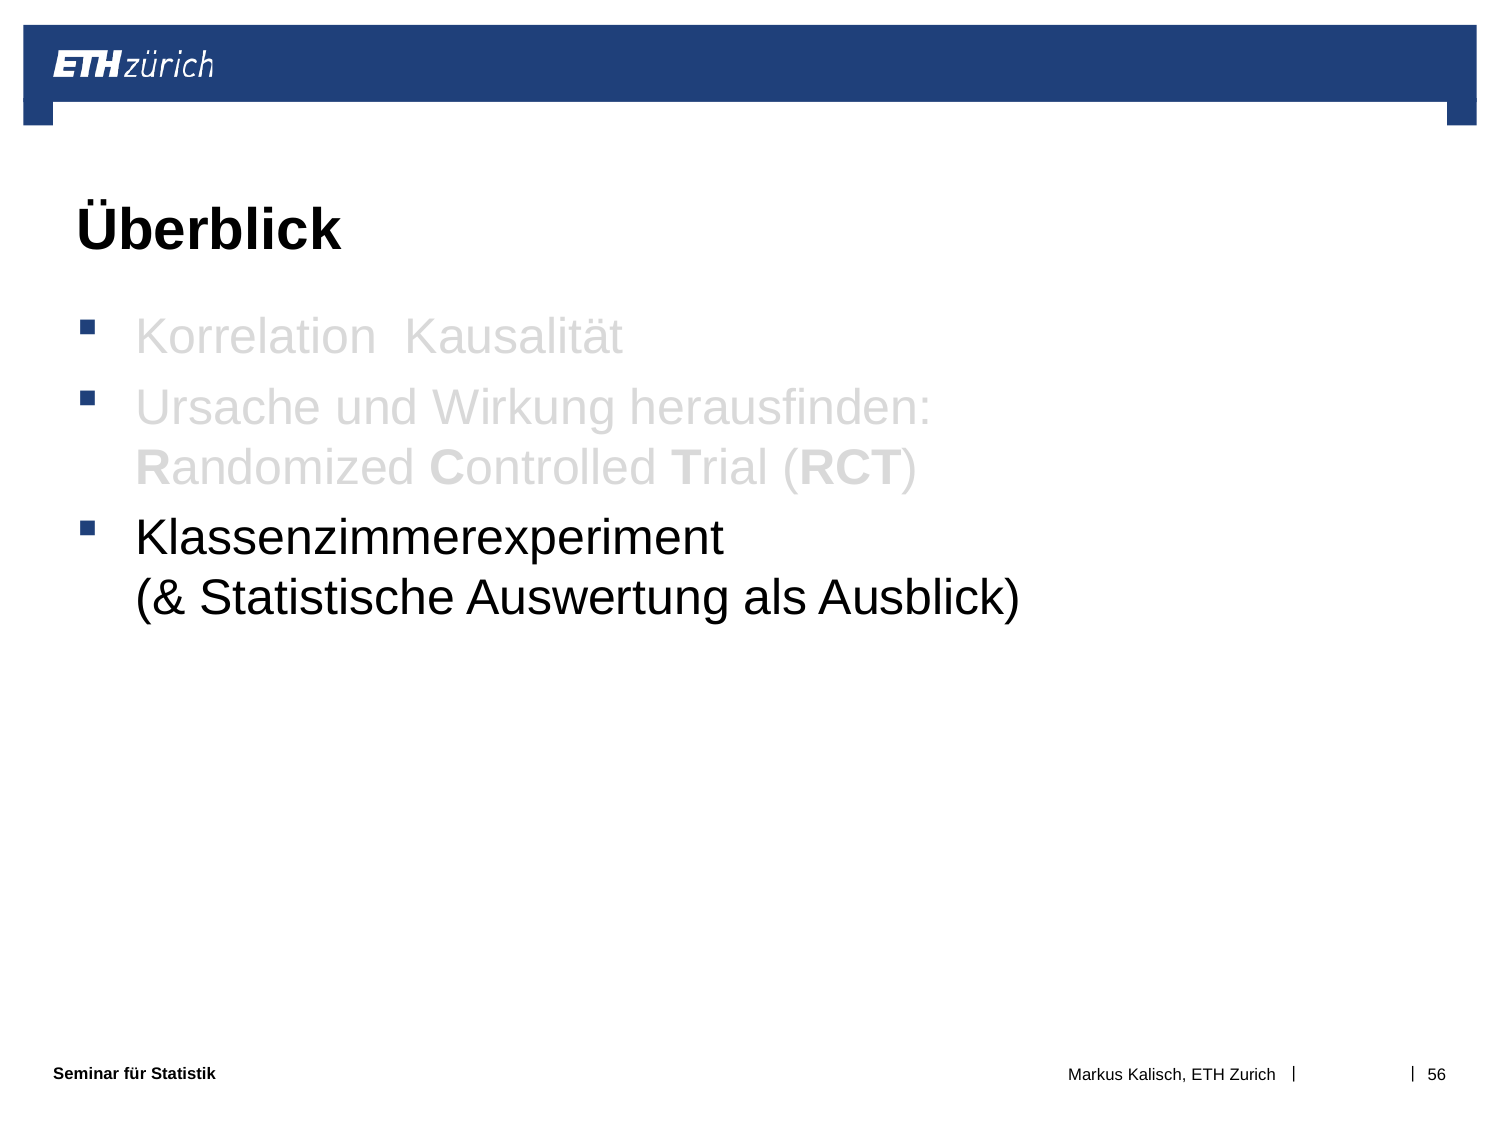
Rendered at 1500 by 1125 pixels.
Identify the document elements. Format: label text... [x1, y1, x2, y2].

footer Markus Kalisch, ETH Zurich [750, 1034, 1277, 1112]
title Überblick [53, 101, 1447, 262]
slide_number 56 [1415, 1034, 1459, 1112]
